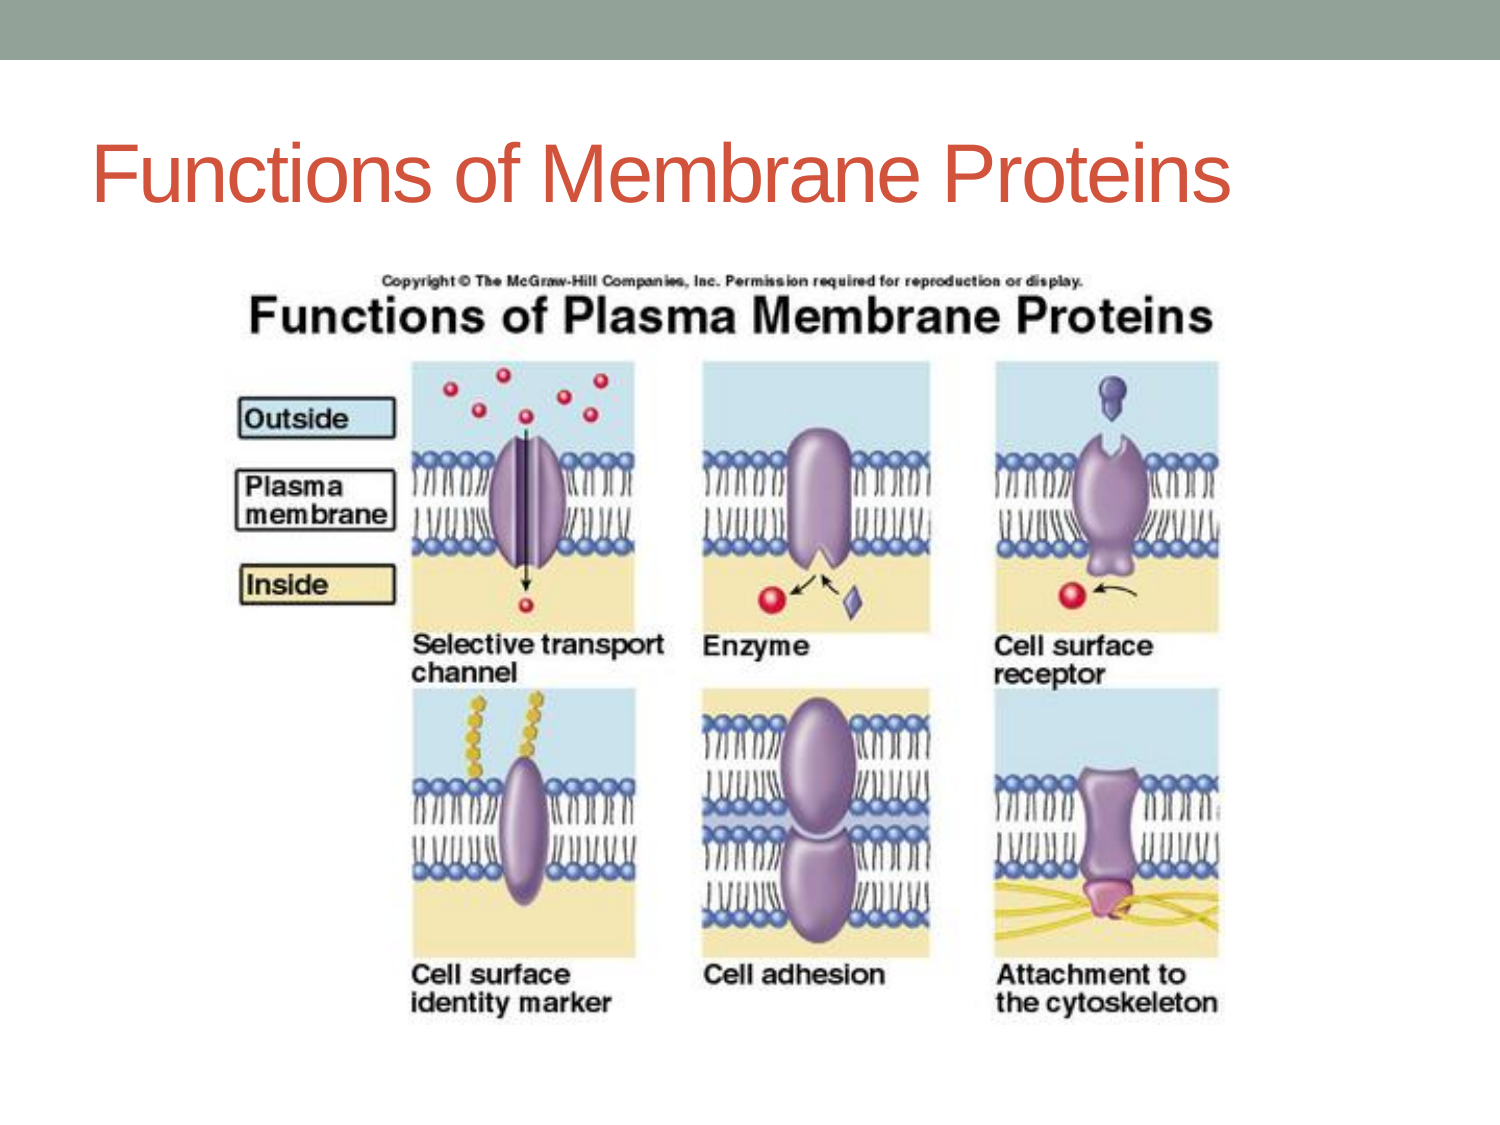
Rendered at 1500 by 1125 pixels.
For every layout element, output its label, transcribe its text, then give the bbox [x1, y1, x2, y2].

title Functions of Membrane Proteins [75, 87, 1425, 250]
picture [224, 274, 1226, 1026]
